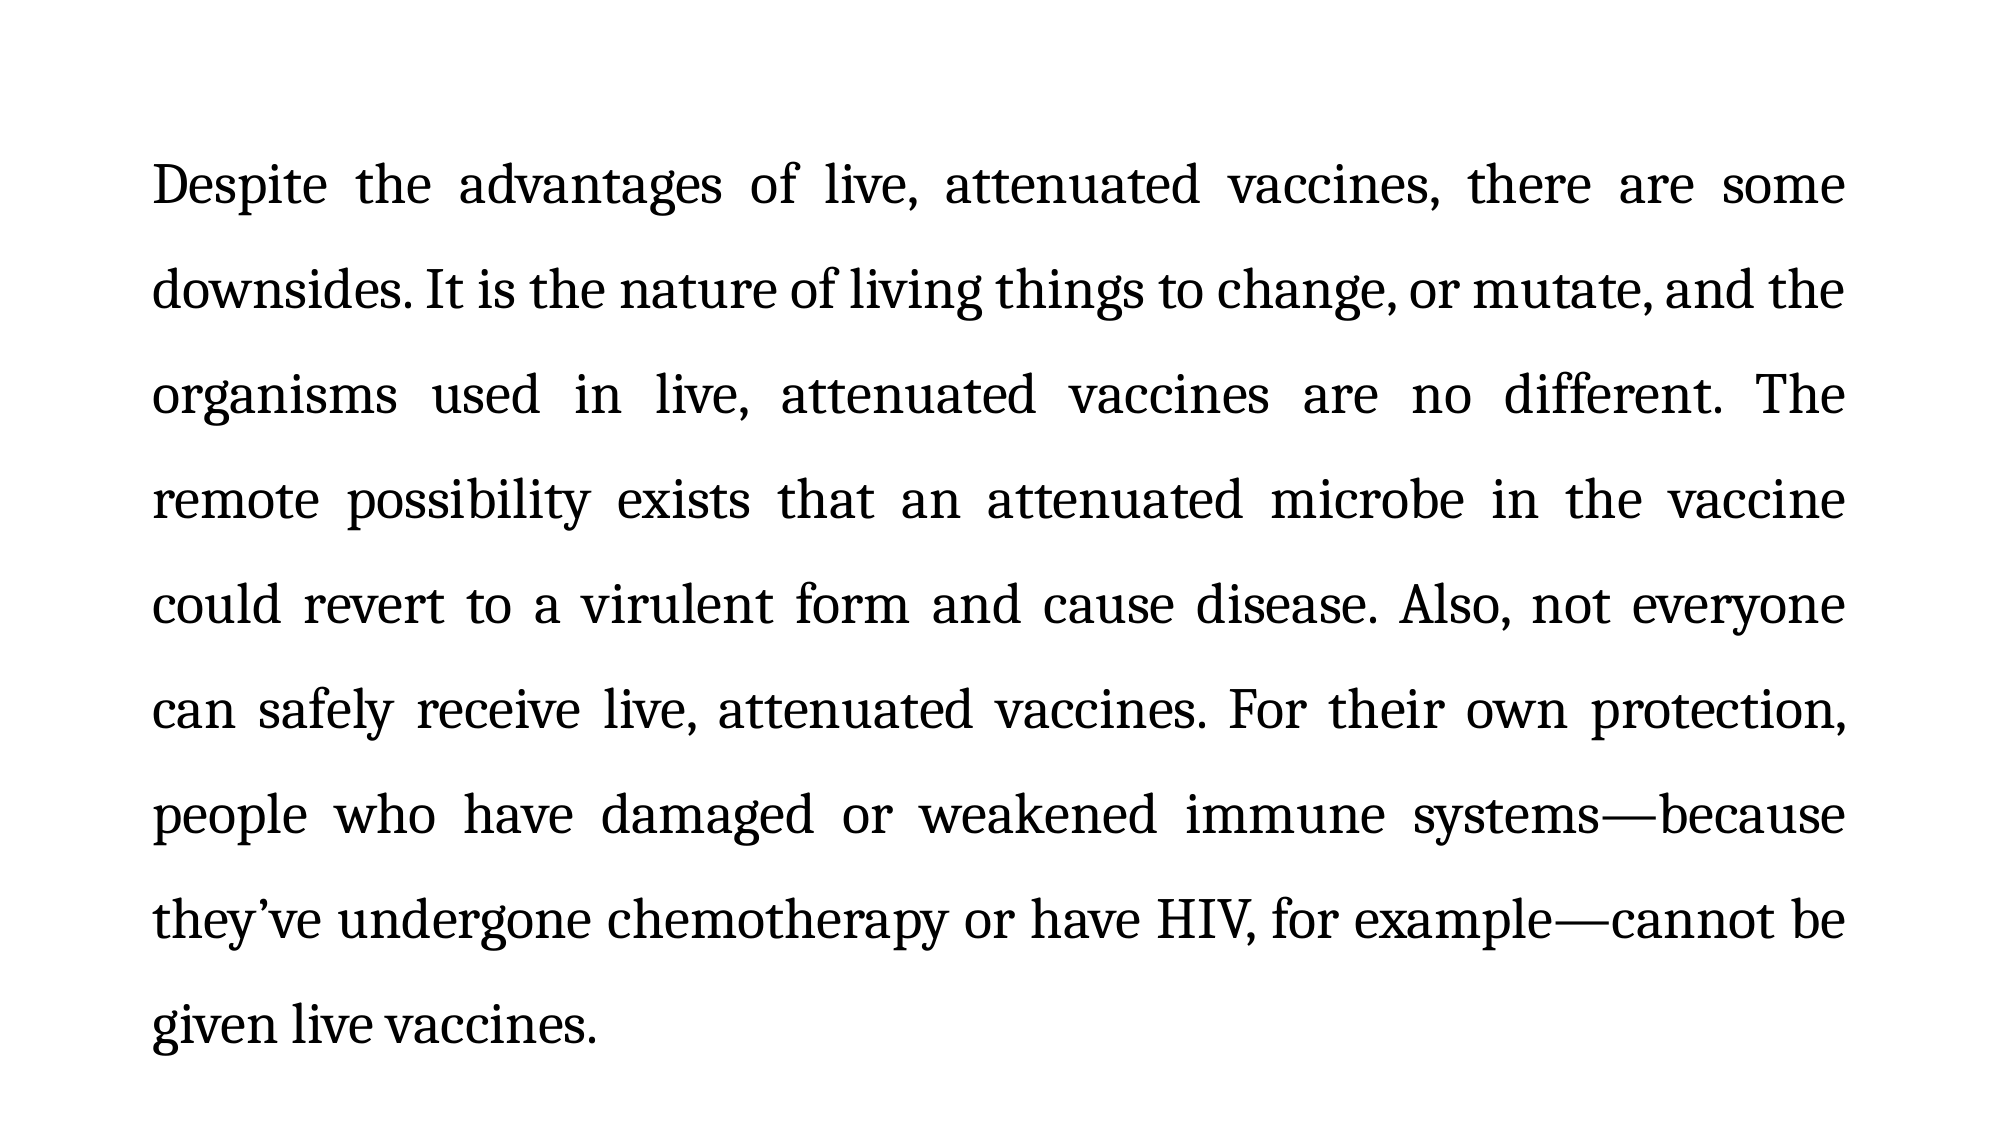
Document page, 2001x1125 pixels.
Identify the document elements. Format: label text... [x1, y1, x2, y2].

list Despite the advantages of live, attenuated vaccines, there are some downsides. It is the nature of living things to change, or mutate, and the organisms used in live, attenuated vaccines are no different. The remote possibility exists that an attenuated microbe in the vaccine could revert to a virulent form and cause disease. Also, not everyone can safely receive live, attenuated vaccines. For their own protection, people who have damaged or weakened immune systems—because they’ve undergone chemotherapy or have HIV, for example—cannot be given live vaccines. [137, 102, 1863, 1080]
